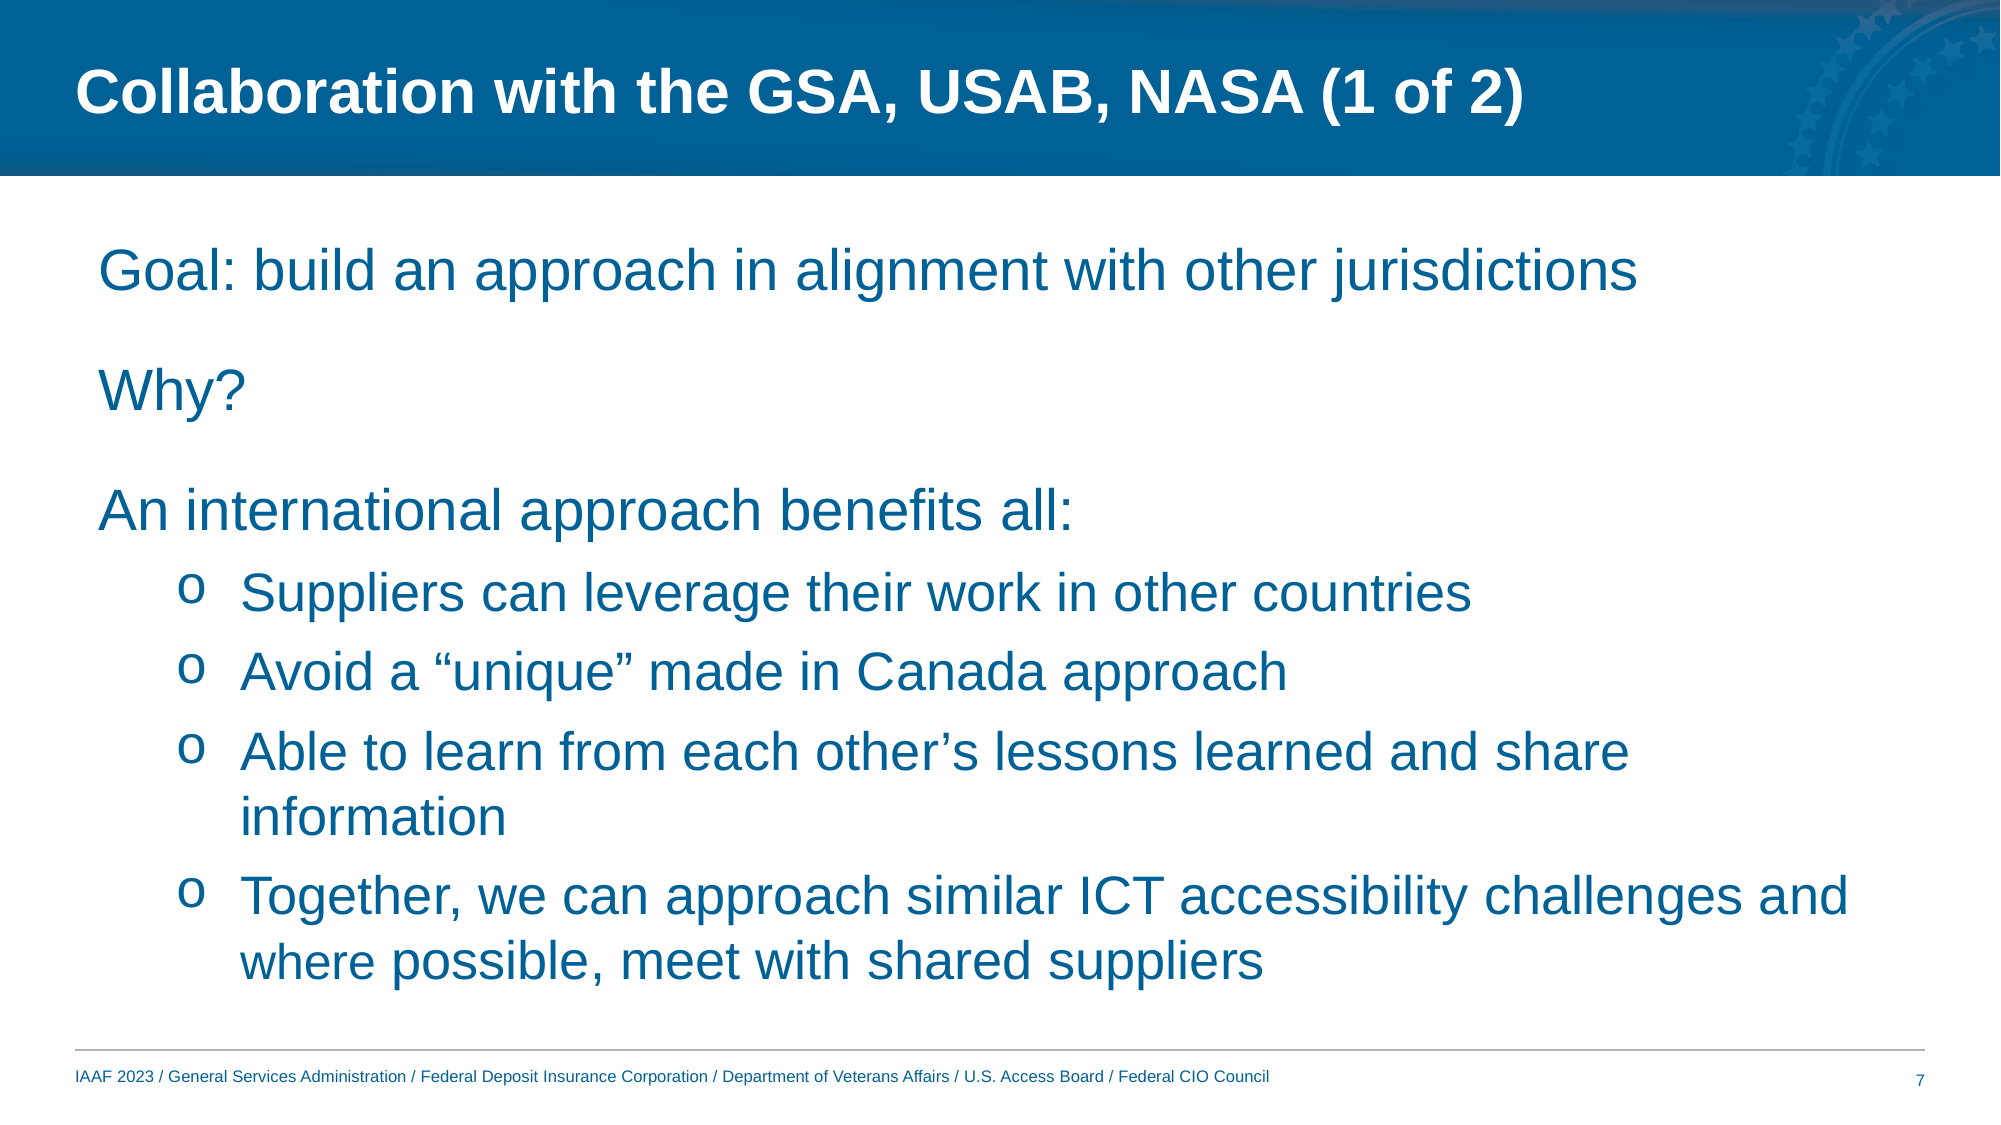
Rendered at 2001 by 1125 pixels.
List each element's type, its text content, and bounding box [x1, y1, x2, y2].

picture [0, 0, 2000, 176]
picture [0, 168, 666, 176]
list Goal: build an approach in alignment with other jurisdictions Why? An international approach benefits all: Suppliers can leverage their work in other countries Avoid a “unique” made in Canada approach Able to learn from each other’s lessons learned and share information Together, we can approach similar ICT accessibility challenges and where possible, meet with shared suppliers [75, 224, 1925, 1035]
slide_number 7 [1880, 1065, 1925, 1095]
title Collaboration with the GSA, USAB, NASA (1 of 2) [75, 52, 1800, 128]
